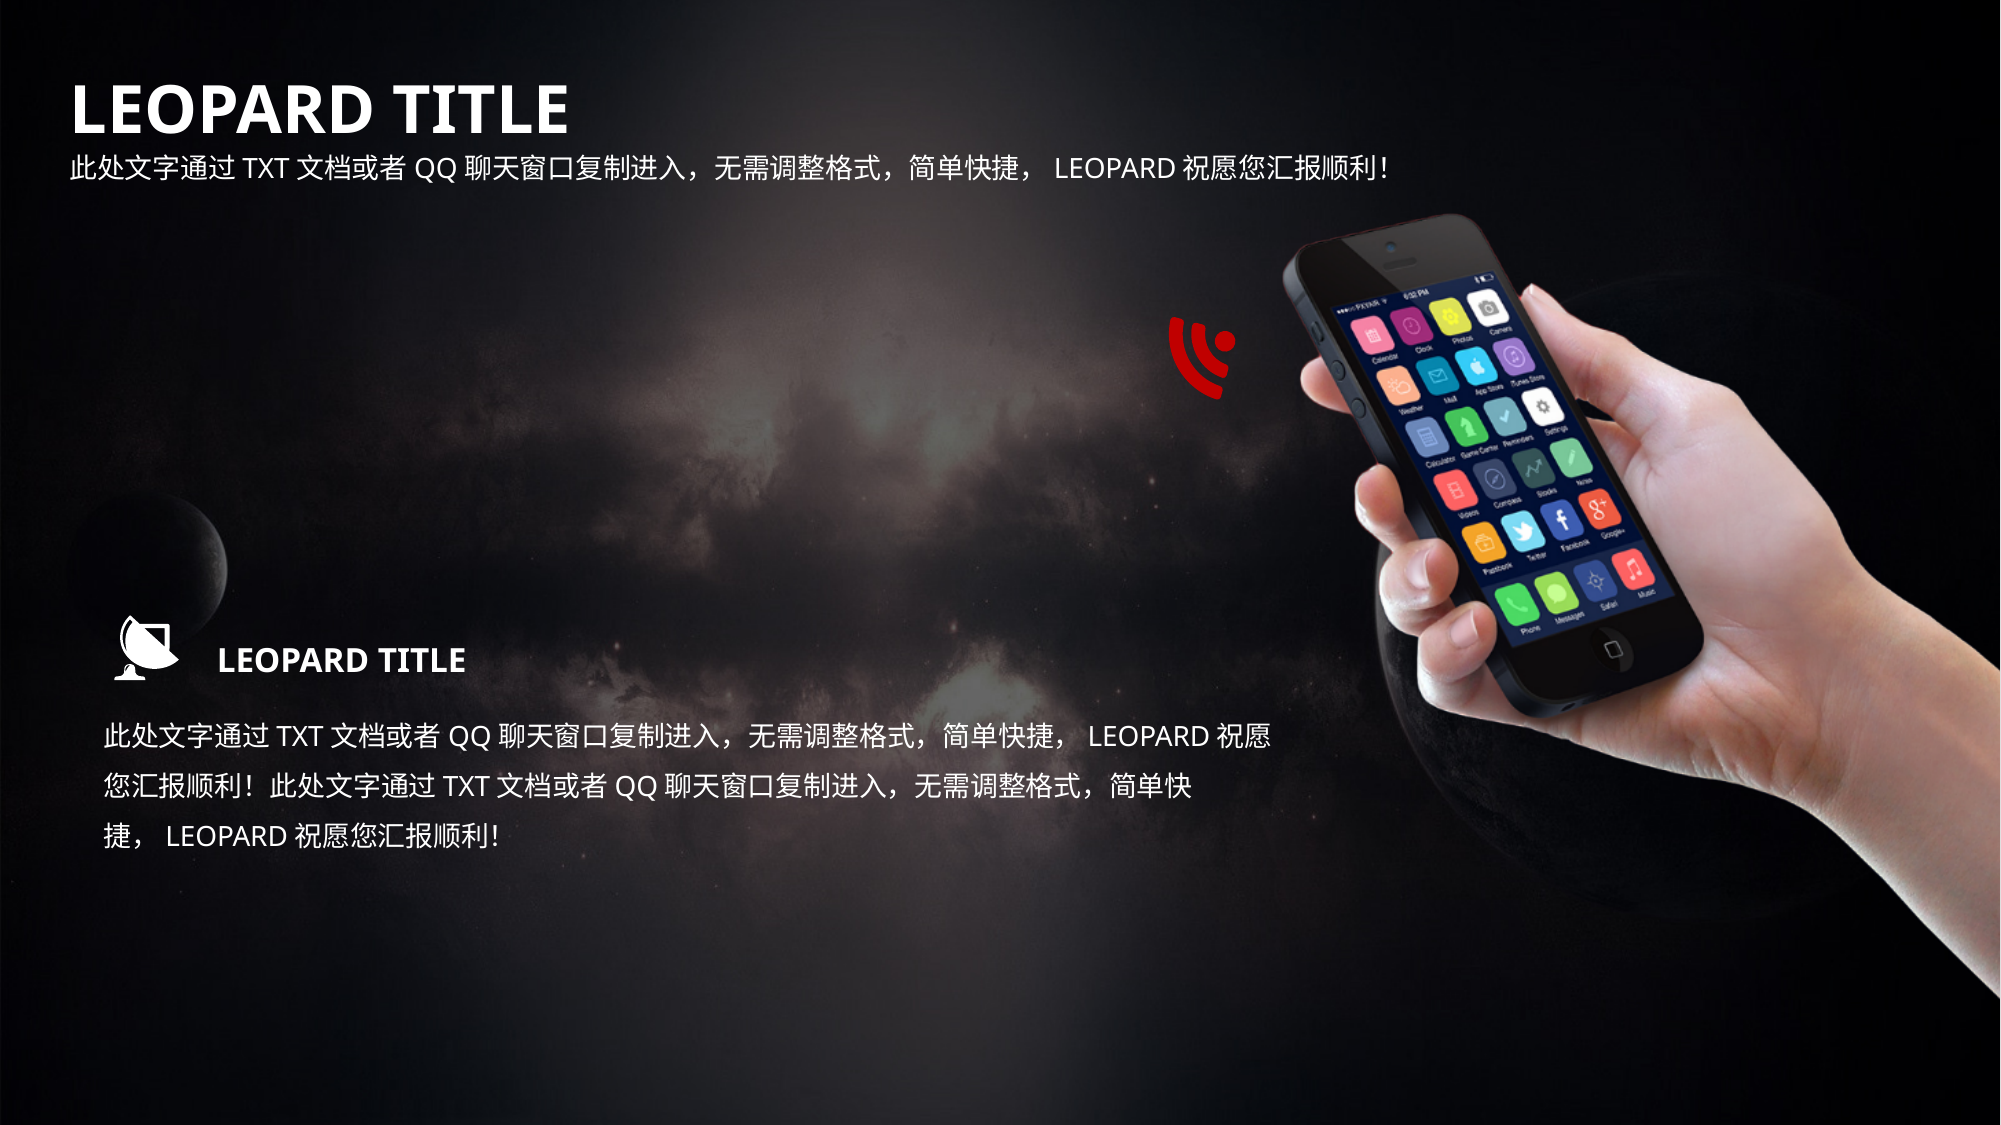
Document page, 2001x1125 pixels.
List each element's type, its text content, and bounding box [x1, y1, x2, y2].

text_box 此处文字通过TXT文档或者QQ聊天窗口复制进入，无需调整格式，简单快捷，LEOPARD祝愿您汇报顺利！此处文字通过TXT文档或者QQ聊天窗口复制进入，无需调整格式，简单快捷，LEOPARD祝愿您汇报顺利！ [88, 695, 1281, 860]
text_box [1191, 322, 1229, 378]
text_box [1168, 317, 1223, 400]
text_box [114, 615, 179, 681]
text_box [1214, 331, 1236, 352]
picture [0, 0, 2001, 1125]
text_box LEOPARD TITLE [54, 58, 790, 126]
text_box 此处文字通过TXT文档或者QQ聊天窗口复制进入，无需调整格式，简单快捷，LEOPARD祝愿您汇报顺利！ [54, 126, 1831, 192]
text_box LEOPARD TITLE [202, 631, 498, 687]
